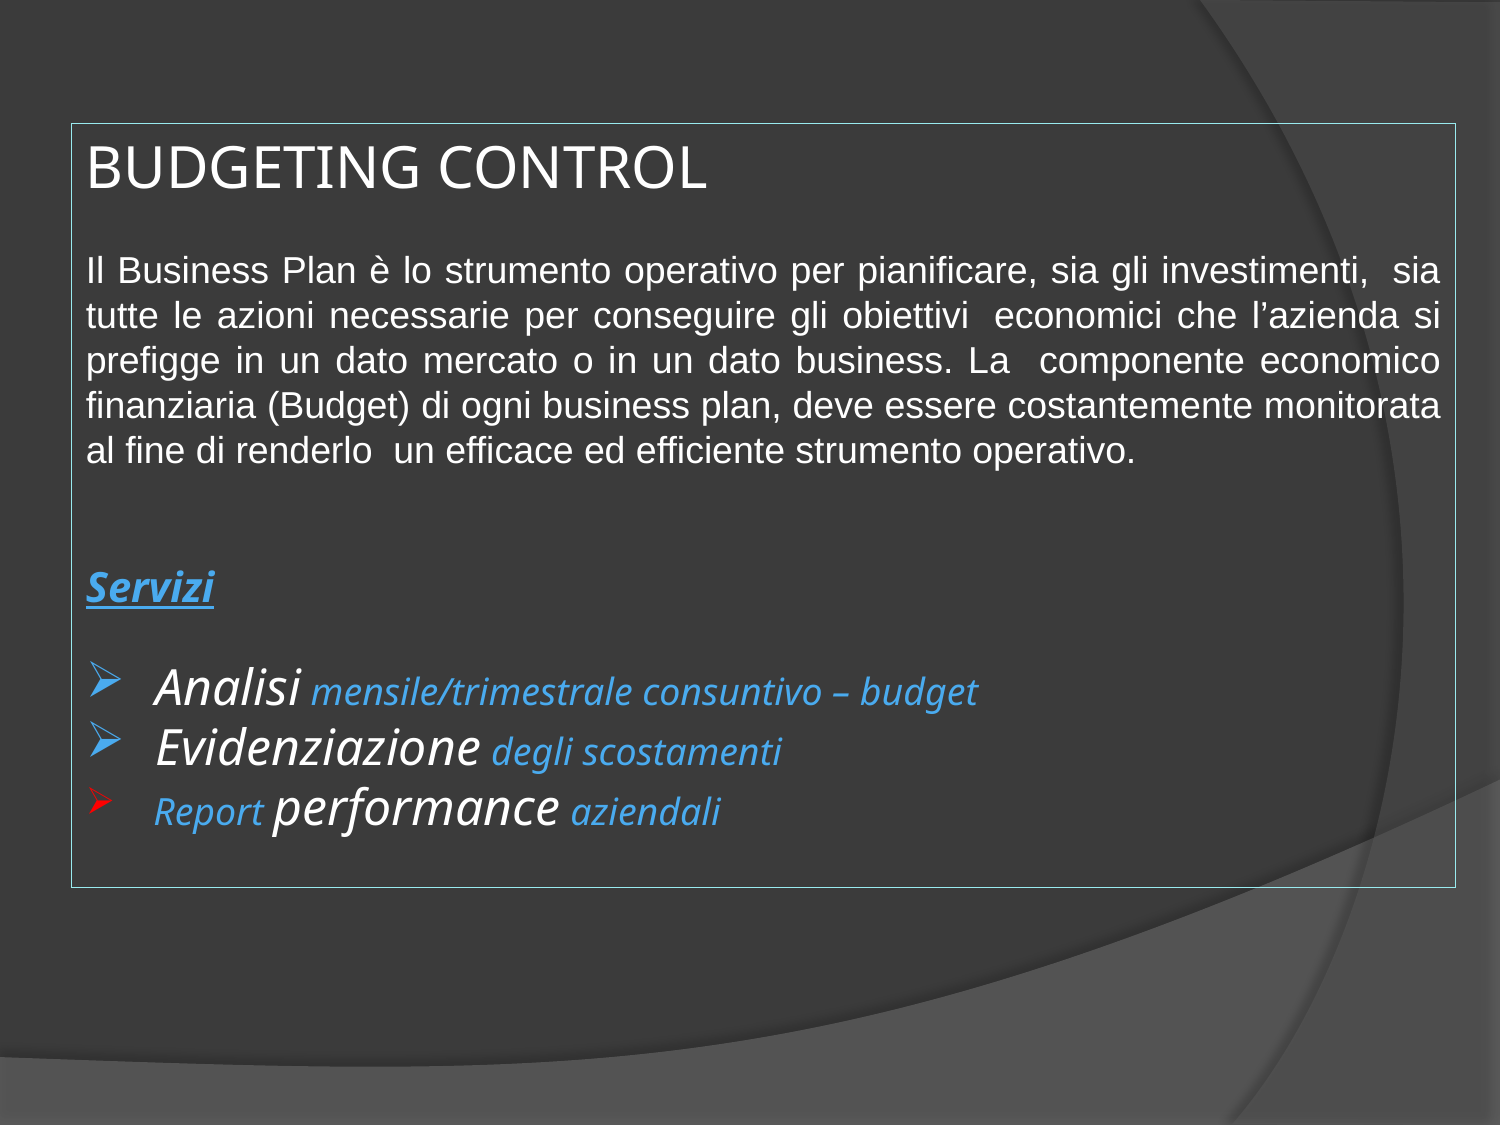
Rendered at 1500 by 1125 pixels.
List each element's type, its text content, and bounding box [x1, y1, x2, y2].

text_box BUDGETING CONTROL Il Business Plan è lo strumento operativo per pianificare, sia gli investimenti, sia tutte le azioni necessarie per conseguire gli obiettivi economici che l’azienda si prefigge in un dato mercato o in un dato business. La componente economico finanziaria (Budget) di ogni business plan, deve essere costantemente monitorata al fine di renderlo un efficace ed efficiente strumento operativo. Servizi Analisi mensile/trimestrale consuntivo – budget Evidenziazione degli scostamenti Report performance aziendali [71, 123, 1456, 888]
